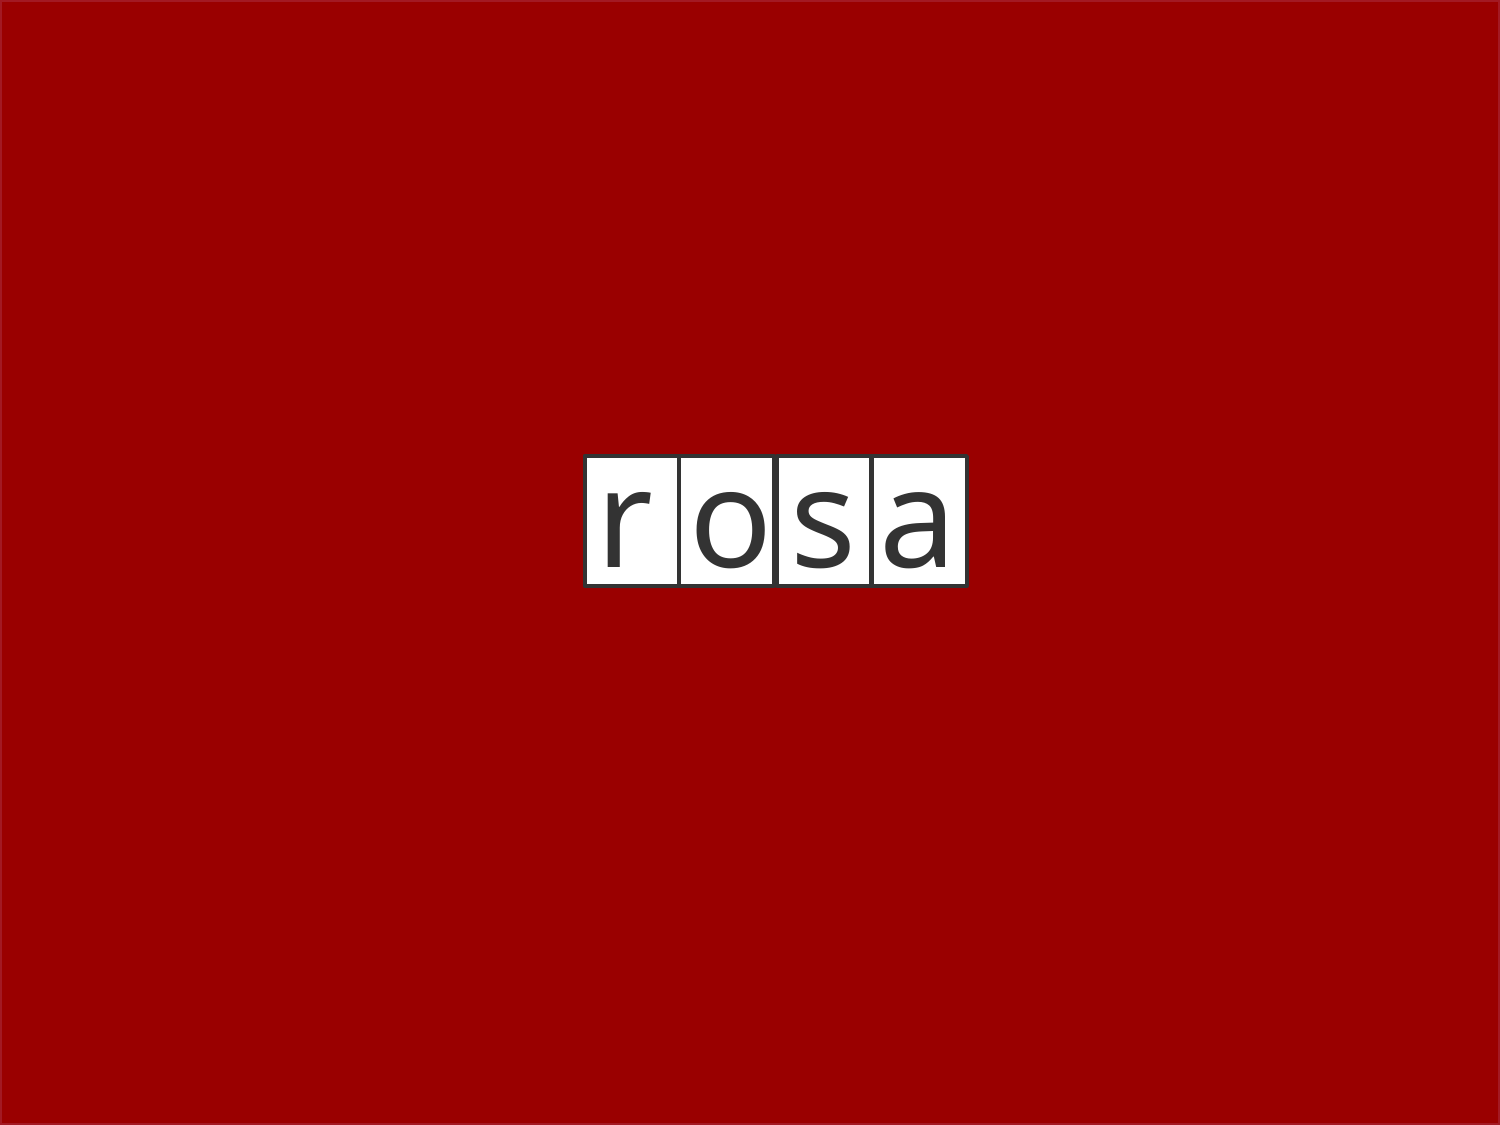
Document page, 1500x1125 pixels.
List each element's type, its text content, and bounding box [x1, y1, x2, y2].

text_box r [581, 422, 675, 603]
text_box a [865, 422, 960, 603]
text_box s [776, 422, 865, 603]
text_box [0, 0, 1500, 1125]
text_box [770, 454, 776, 588]
text_box o [675, 422, 770, 603]
text_box [960, 454, 969, 588]
